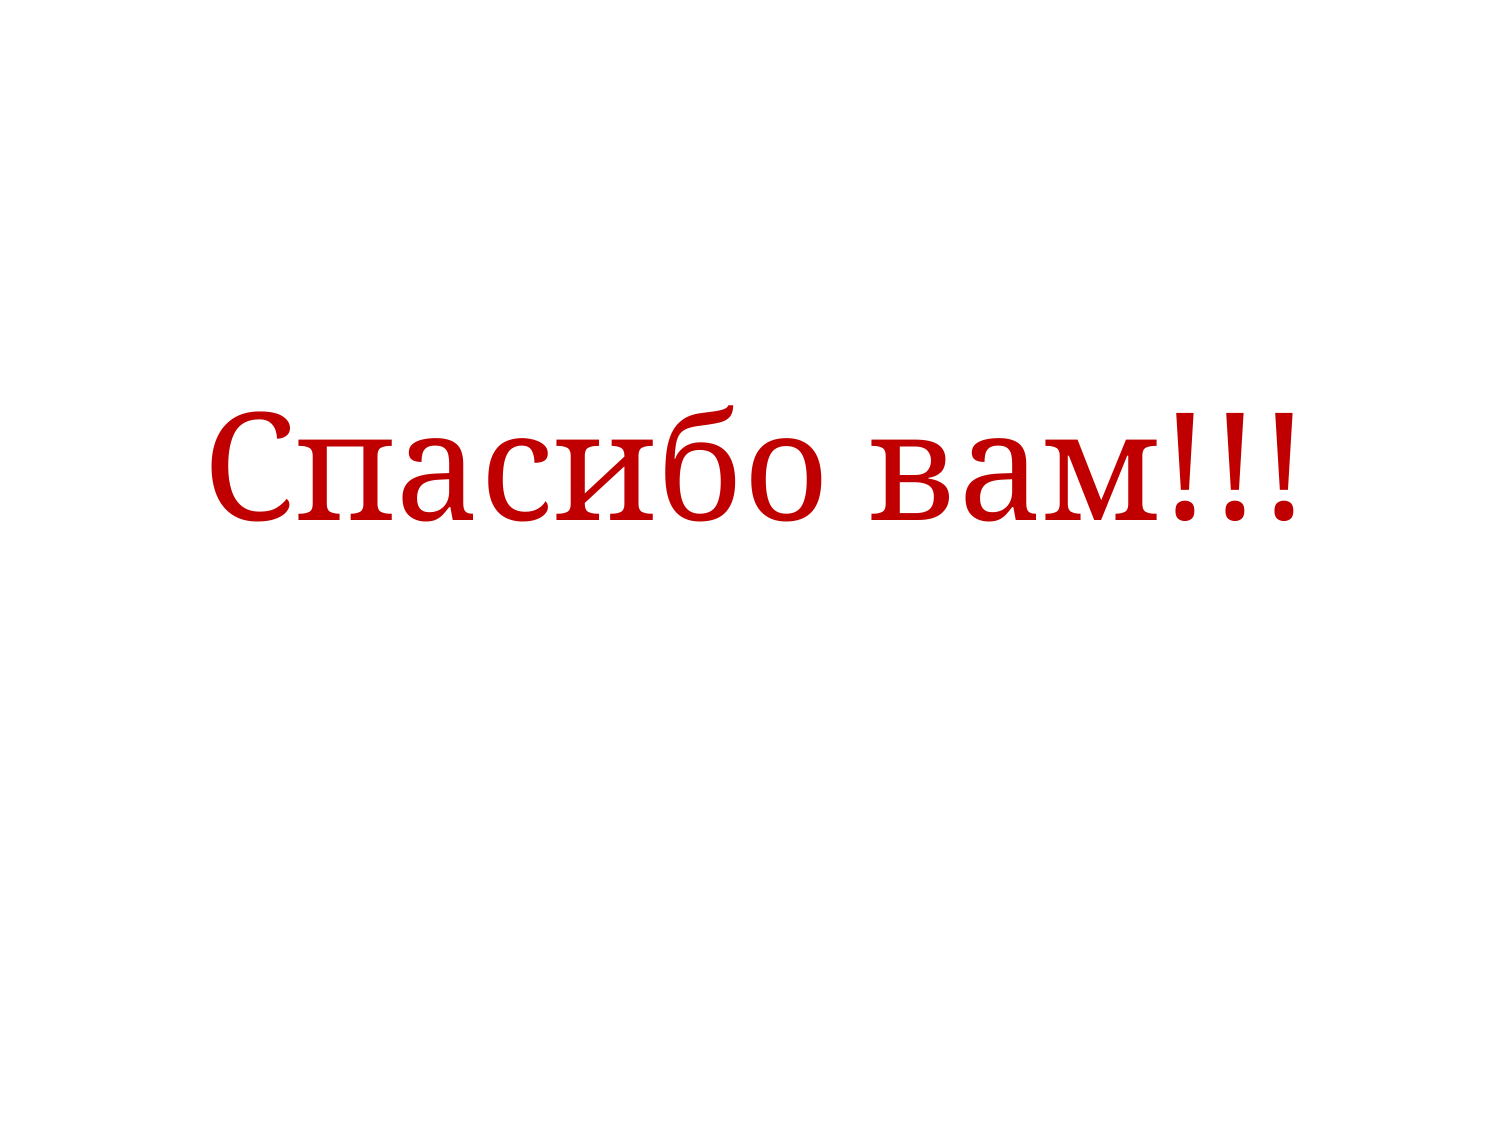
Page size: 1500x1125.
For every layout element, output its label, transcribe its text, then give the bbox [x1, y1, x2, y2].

title Спасибо вам!!! [82, 363, 1432, 564]
